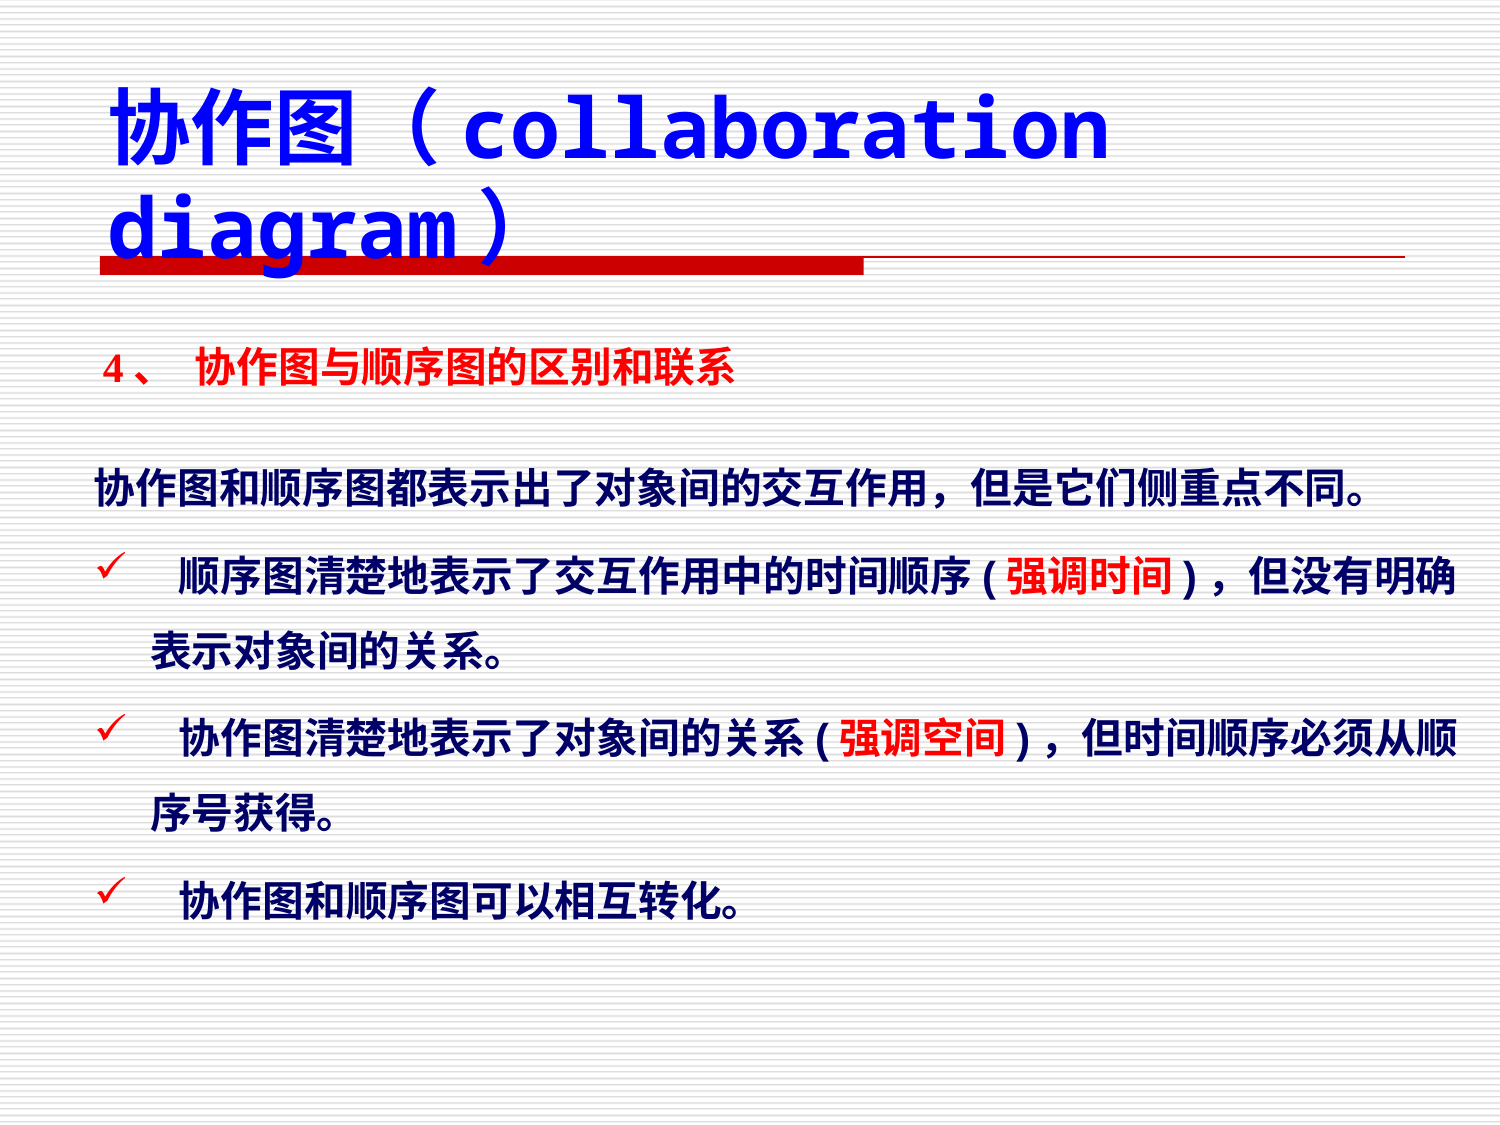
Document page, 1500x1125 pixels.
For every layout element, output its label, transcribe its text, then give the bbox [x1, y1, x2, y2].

text_box 4、 协作图与顺序图的区别和联系 [26, 333, 814, 398]
text_box 协作图和顺序图都表示出了对象间的交互作用，但是它们侧重点不同。 顺序图清楚地表示了交互作用中的时间顺序(强调时间)，但没有明确表示对象间的关系。 协作图清楚地表示了对象间的关系(强调空间)，但时间顺序必须从顺序号获得。 协作图和顺序图可以相互转化。 [78, 429, 1497, 932]
picture [0, 0, 1500, 1125]
text_box 协作图（collaboration diagram） [92, 67, 1378, 283]
